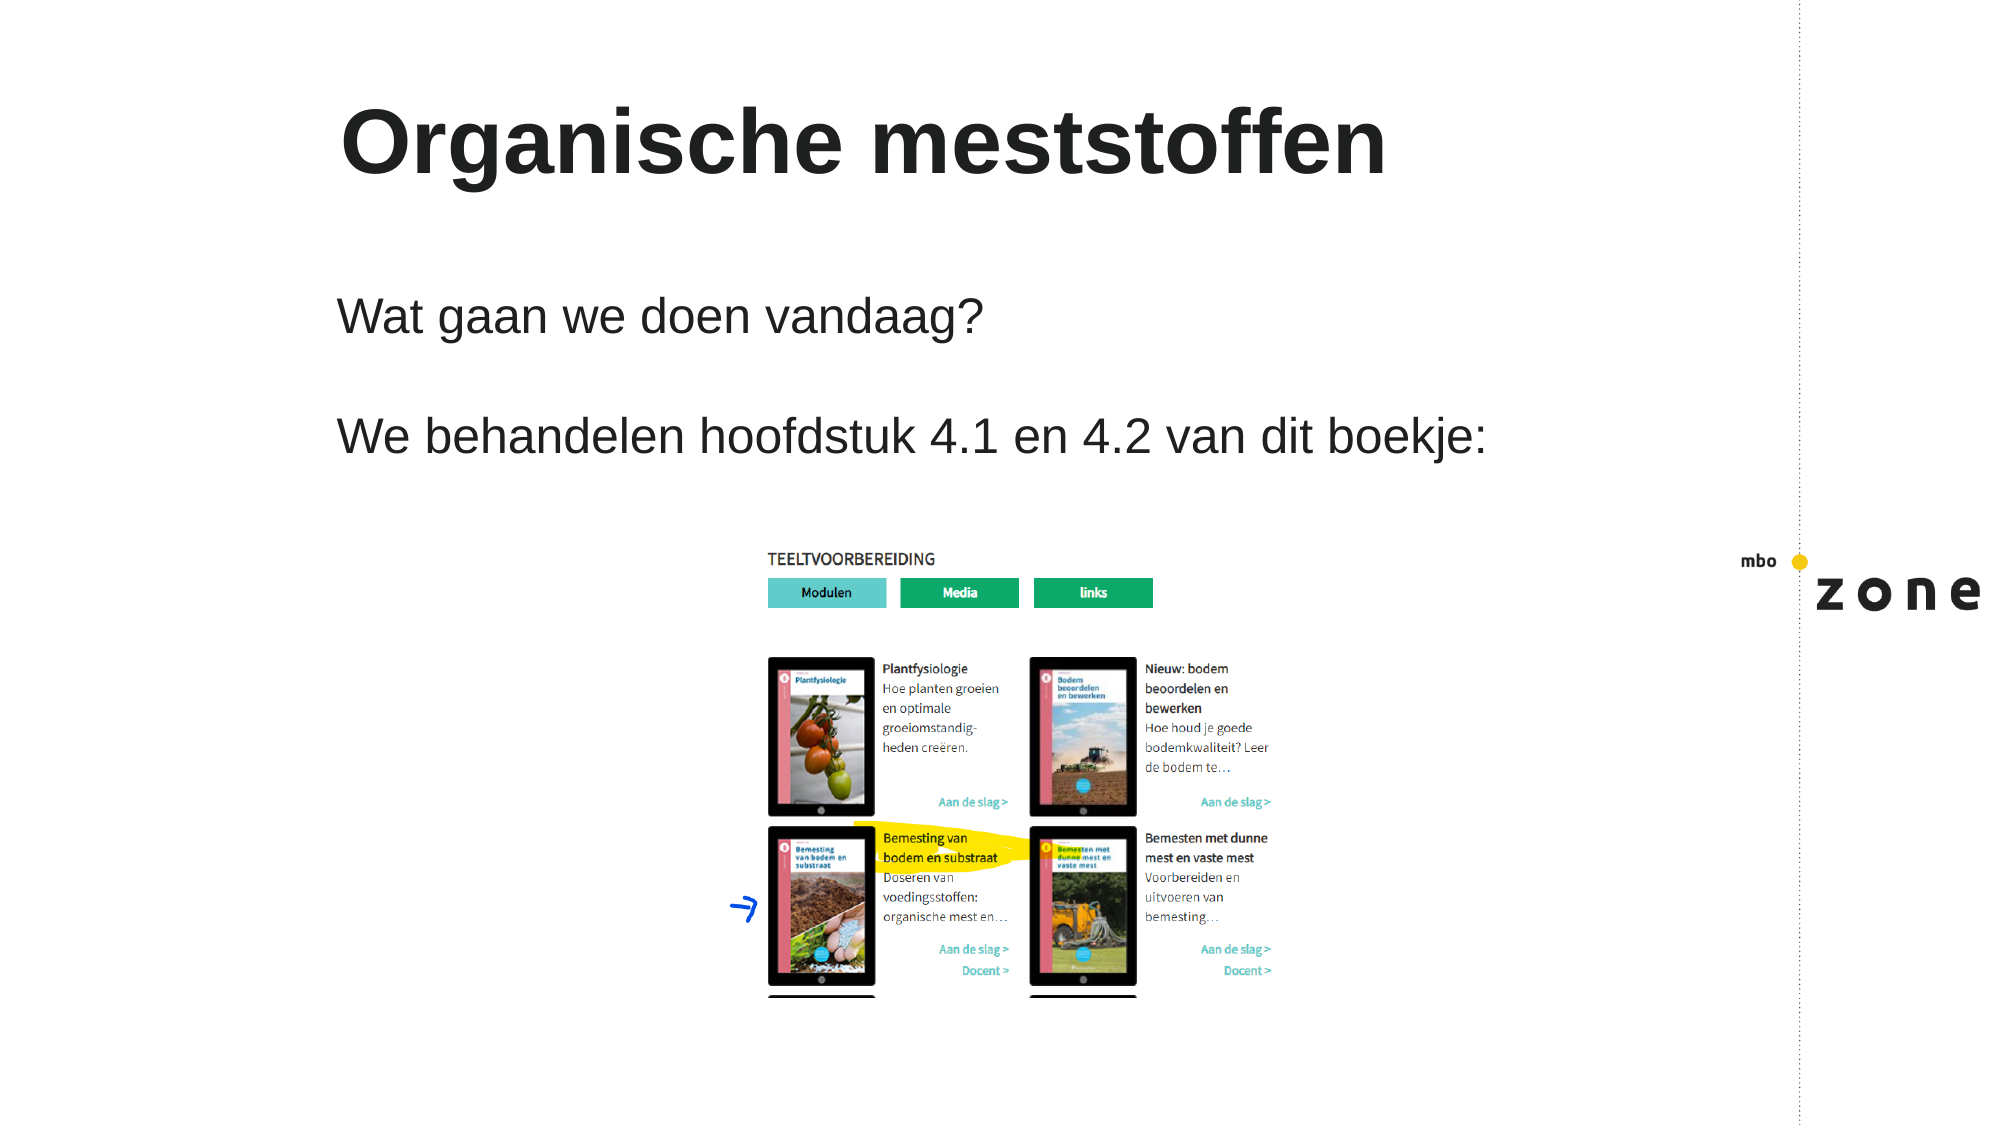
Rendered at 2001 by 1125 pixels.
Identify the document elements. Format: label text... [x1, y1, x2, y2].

title Organische meststoffen [124, 94, 1607, 272]
picture [1596, 0, 2001, 1125]
list Wat gaan we doen vandaag? We behandelen hoofdstuk 4.1 en 4.2 van dit boekje: [336, 283, 1607, 998]
picture [713, 532, 1286, 998]
